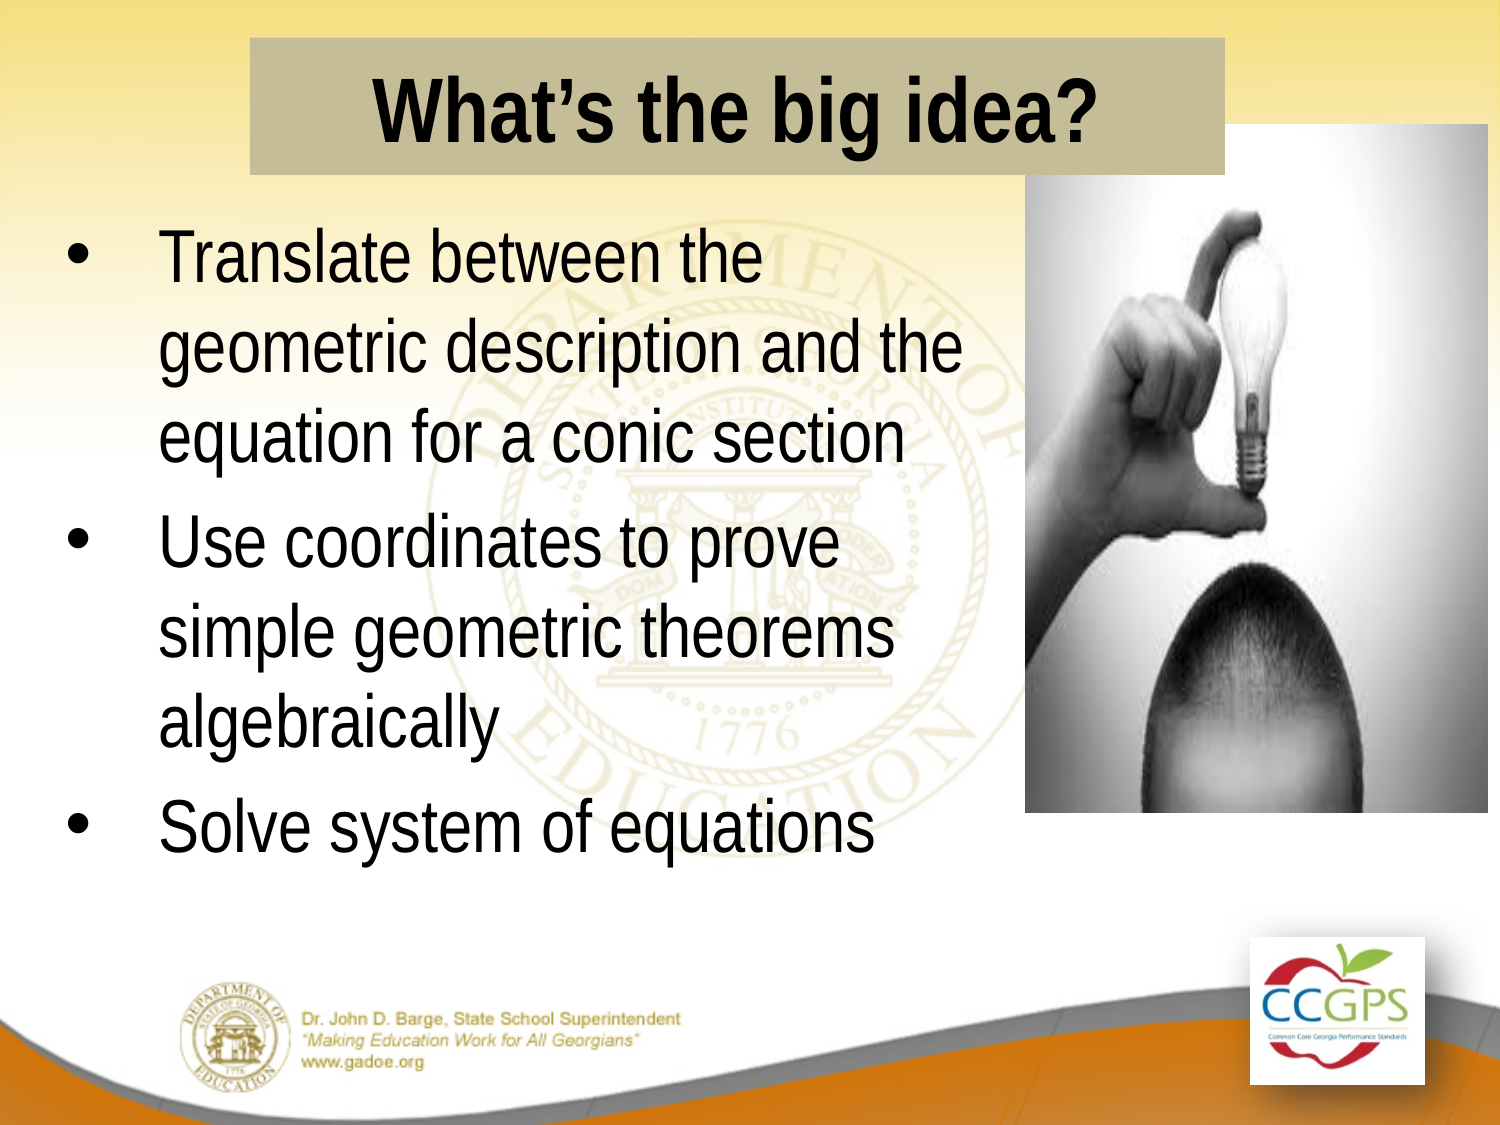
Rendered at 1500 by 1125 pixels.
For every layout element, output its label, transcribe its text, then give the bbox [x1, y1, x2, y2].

picture [0, 0, 1500, 1125]
title What’s the big idea? [249, 37, 1226, 176]
subtitle Translate between the geometric description and the equation for a conic section Use coordinates to prove simple geometric theorems algebraically Solve system of equations [49, 199, 1026, 1063]
